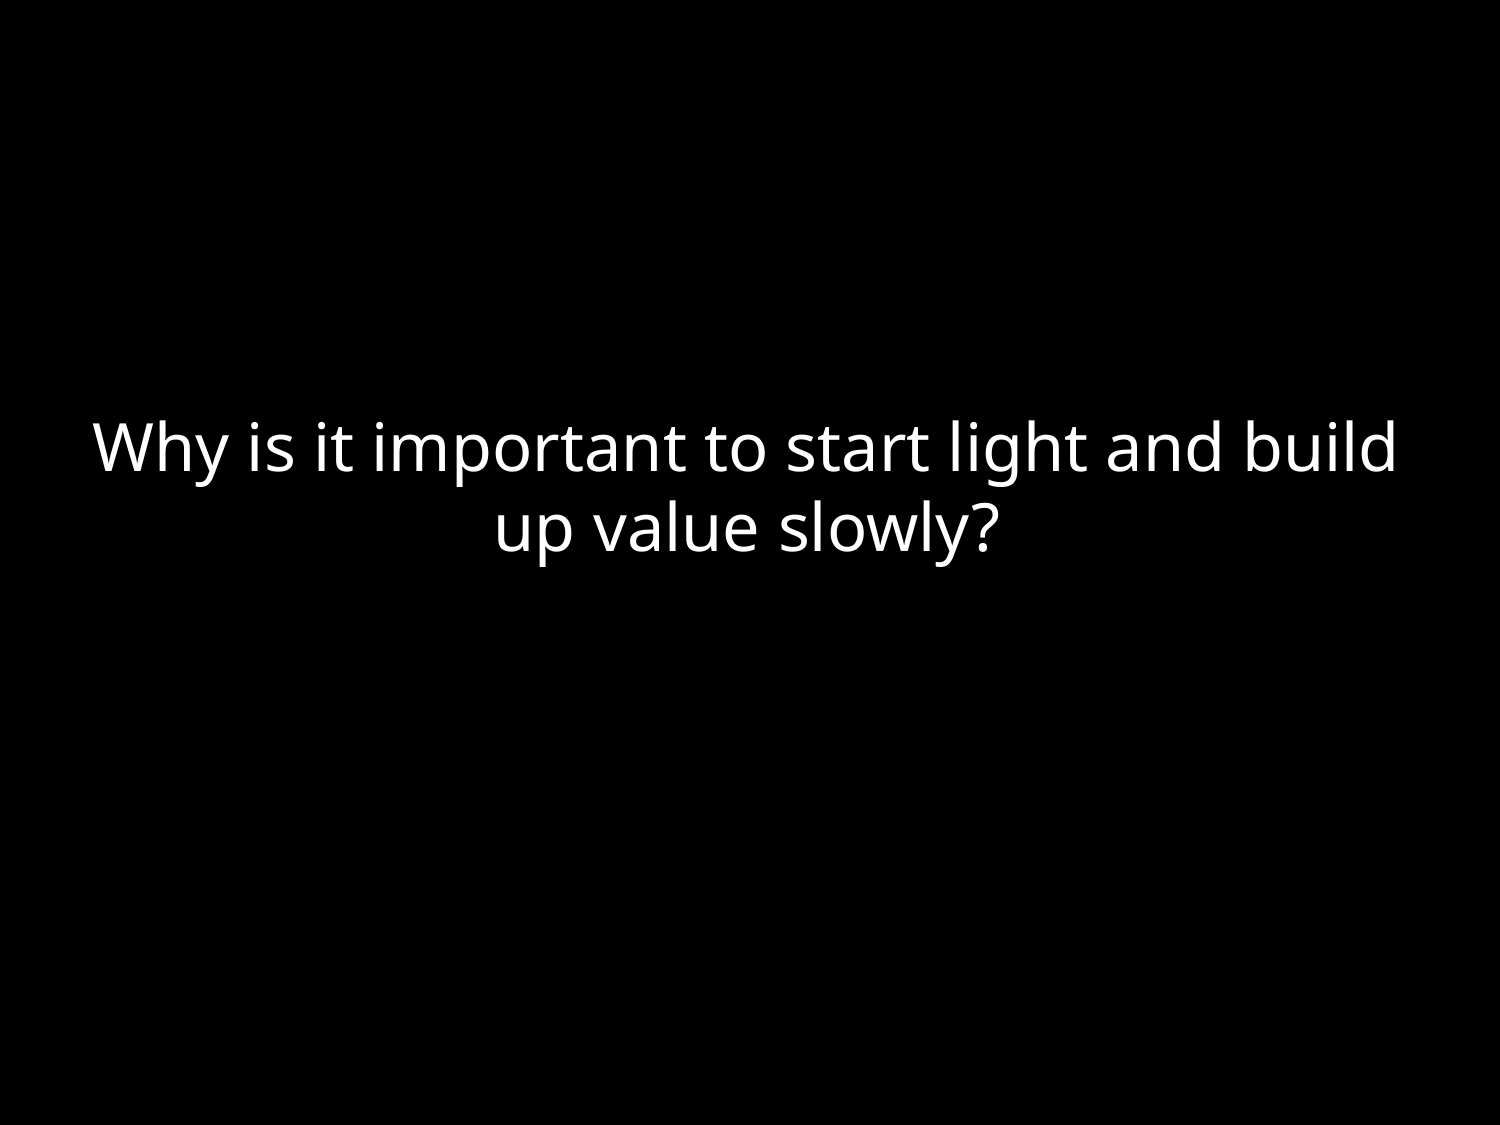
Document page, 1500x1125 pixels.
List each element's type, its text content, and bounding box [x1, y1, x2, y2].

subtitle Why is it important to start light and build up value slowly? [60, 396, 1435, 685]
